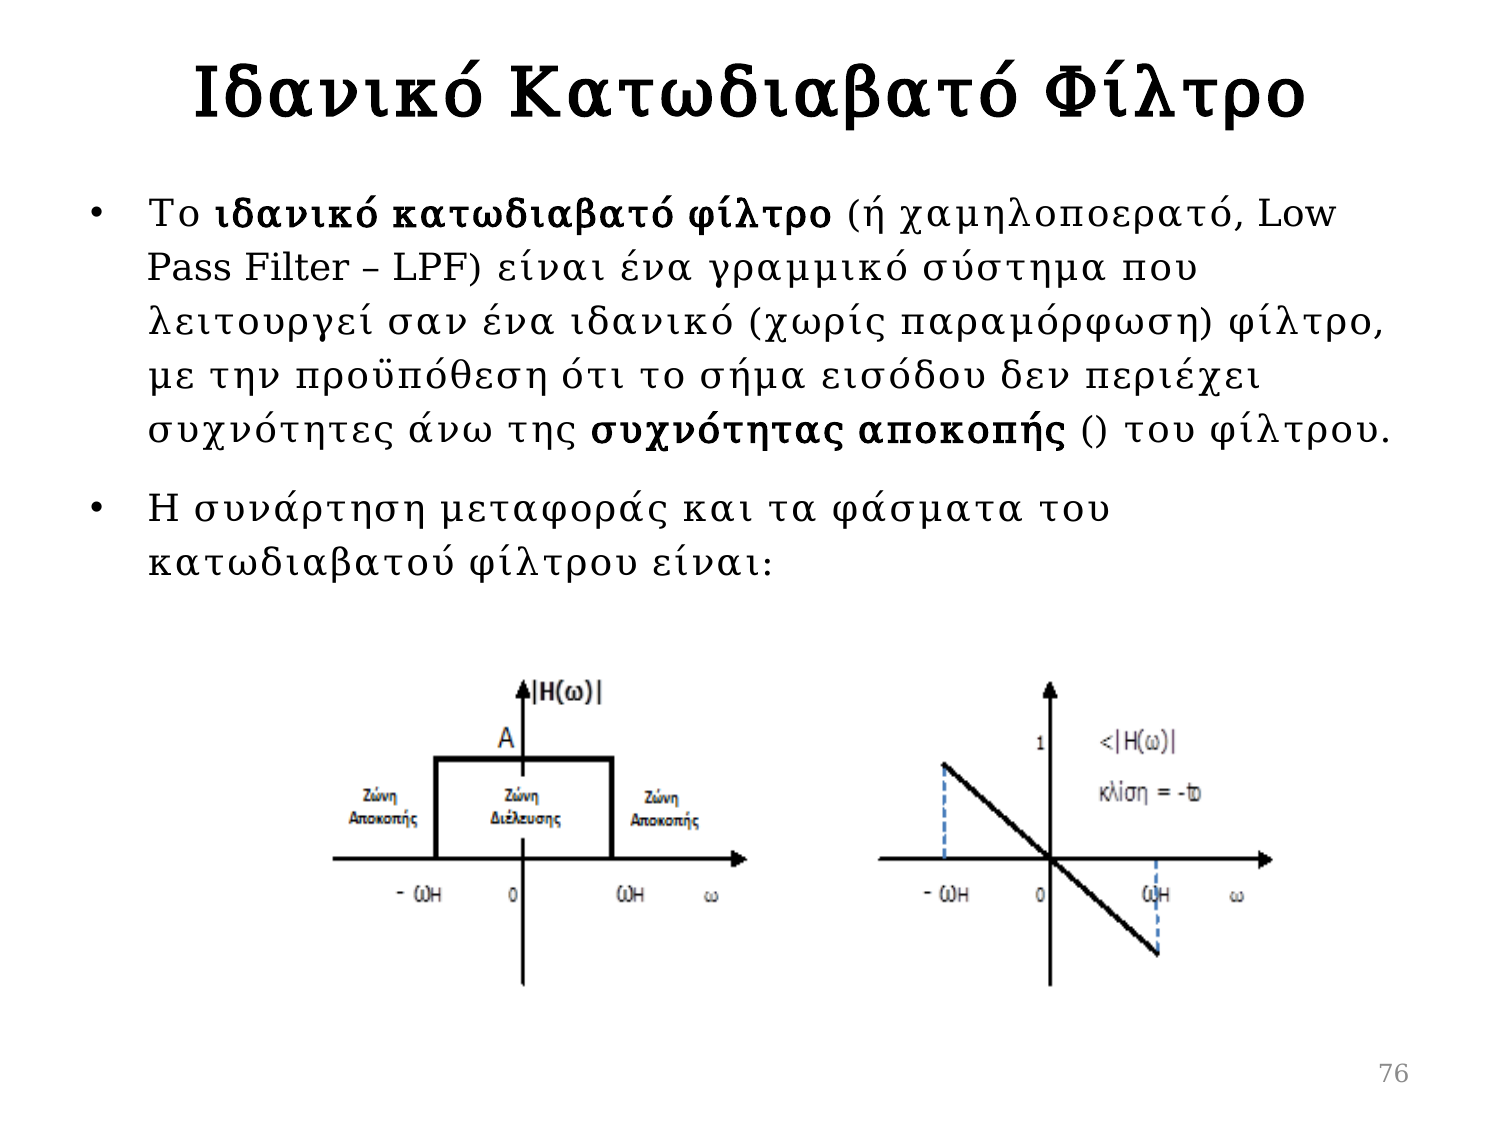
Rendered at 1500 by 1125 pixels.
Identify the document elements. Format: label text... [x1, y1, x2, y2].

slide_number 76 [1222, 1042, 1425, 1103]
picture [316, 668, 1282, 1000]
title Ιδανικό Κατωδιαβατό Φίλτρο [75, 19, 1425, 159]
